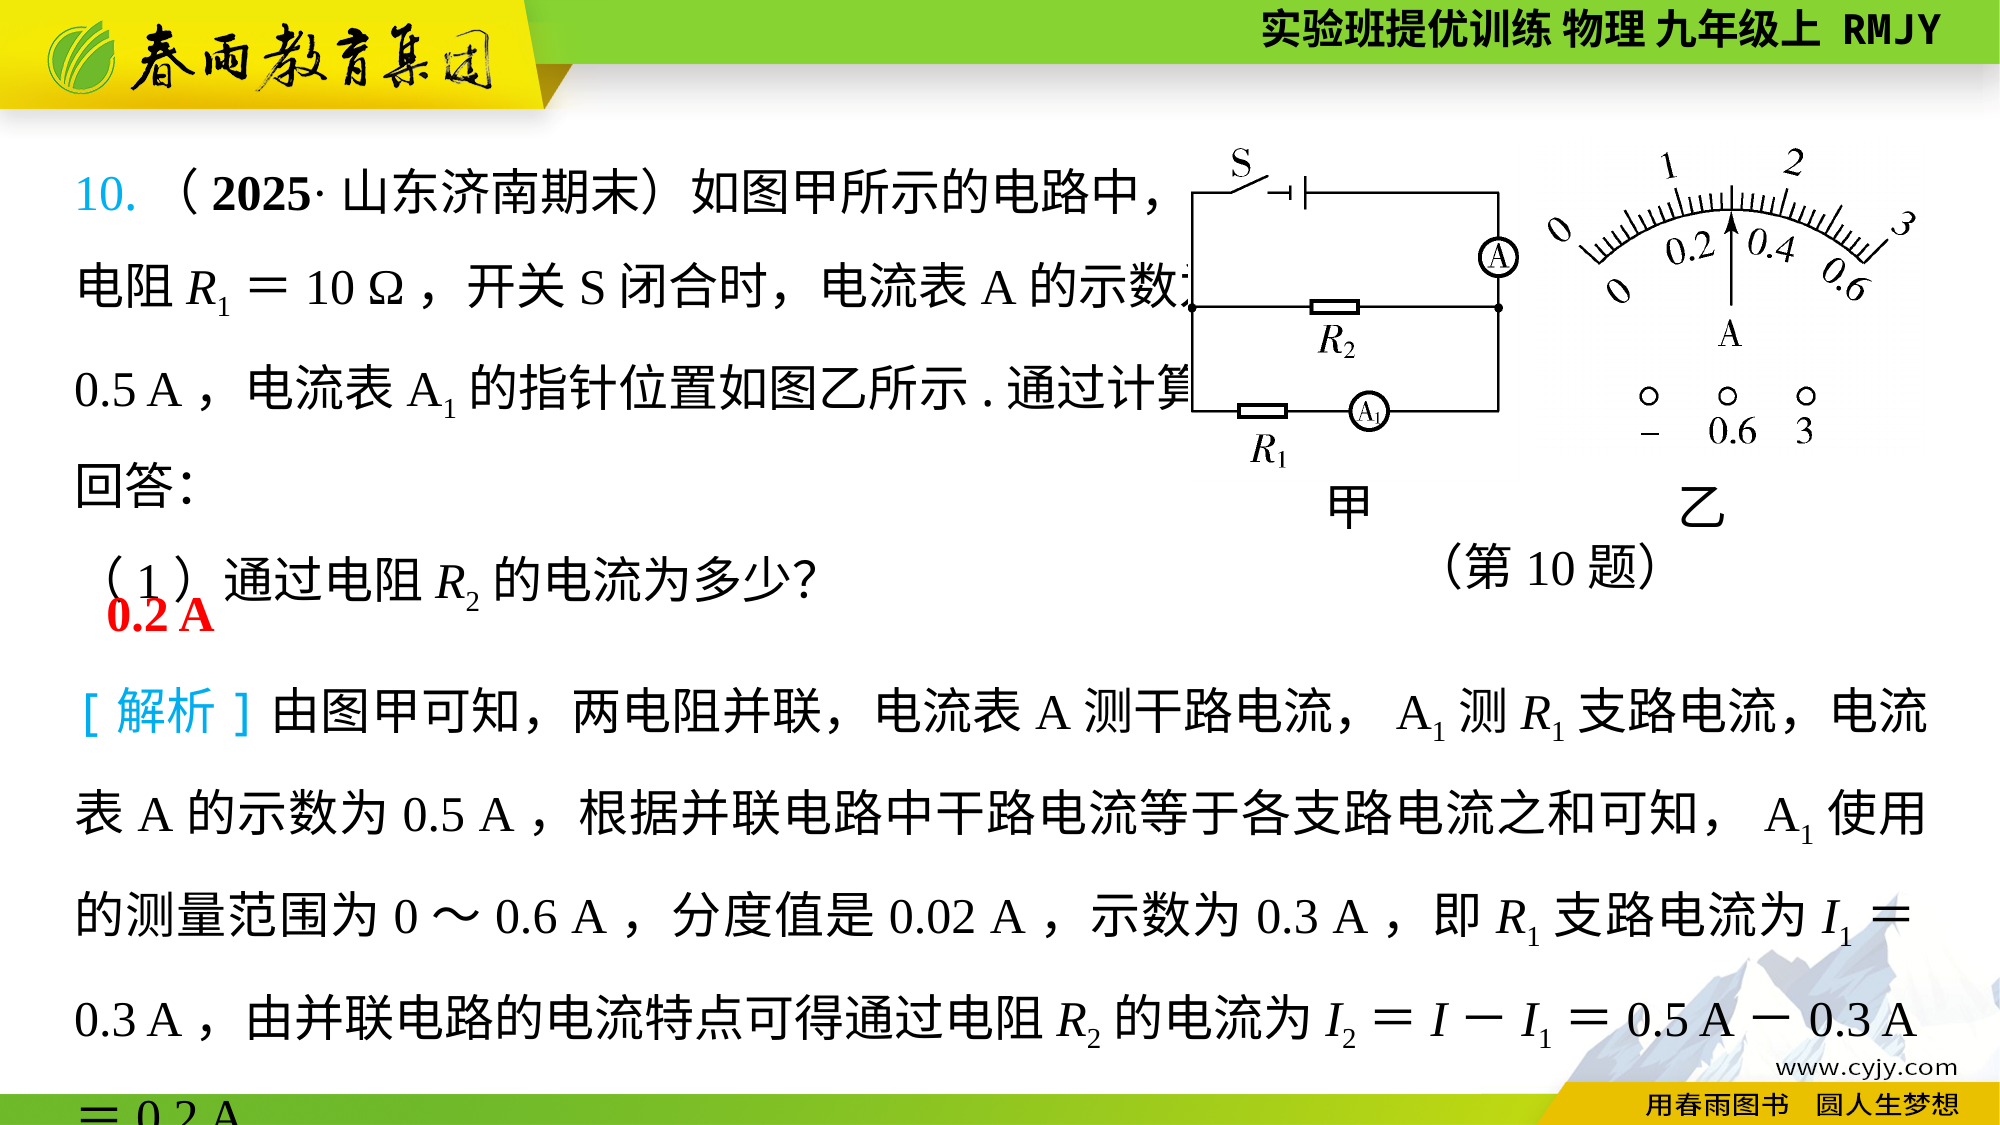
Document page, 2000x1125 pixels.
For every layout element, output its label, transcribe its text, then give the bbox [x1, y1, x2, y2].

picture [1187, 139, 1520, 482]
picture [1537, 138, 1925, 455]
list 10.（2025·山东济南期末）如图甲所示的电路中， 电阻R1＝10 Ω，开关S闭合时，电流表A的示数为 0.5 A，电流表A1的指针位置如图乙所示.通过计算 回答： （1）通过电阻R2的电流为多少？ [59, 122, 1944, 592]
picture [0, 0, 2000, 1125]
text_box 甲 乙 （第10题） [1309, 467, 1792, 603]
text_box [解析]由图甲可知，两电阻并联，电流表A测干路电流，A1测R1支路电流，电流表A的示数为0.5 A，根据并联电路中干路电流等于各支路电流之和可知，A1使用的测量范围为0～0.6 A，分度值是0.02 A，示数为0.3 A，即R1支路电流为I1＝0.3 A，由并联电路的电流特点可得通过电阻R2的电流为I2＝I－I1＝0.5 A－0.3 A＝0.2 A. [59, 637, 1944, 1125]
text_box 0.2 A [91, 574, 230, 637]
